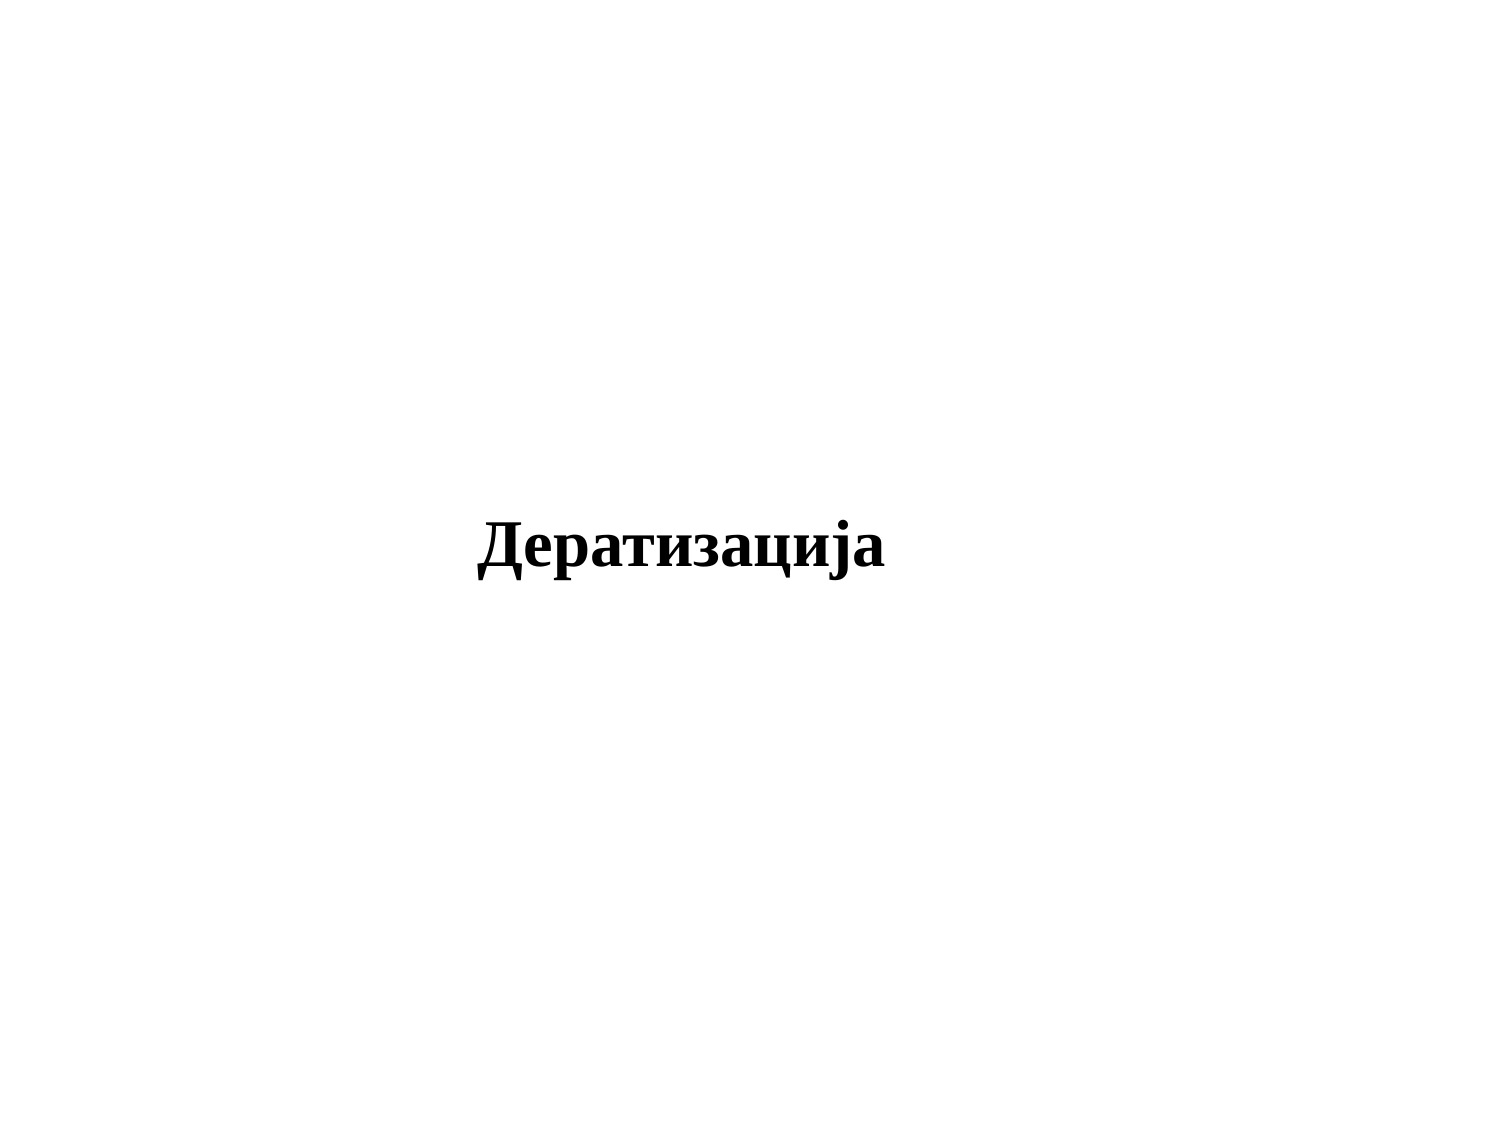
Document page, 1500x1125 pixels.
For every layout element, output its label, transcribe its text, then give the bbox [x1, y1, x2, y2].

text_box Дератизација [462, 492, 1075, 588]
